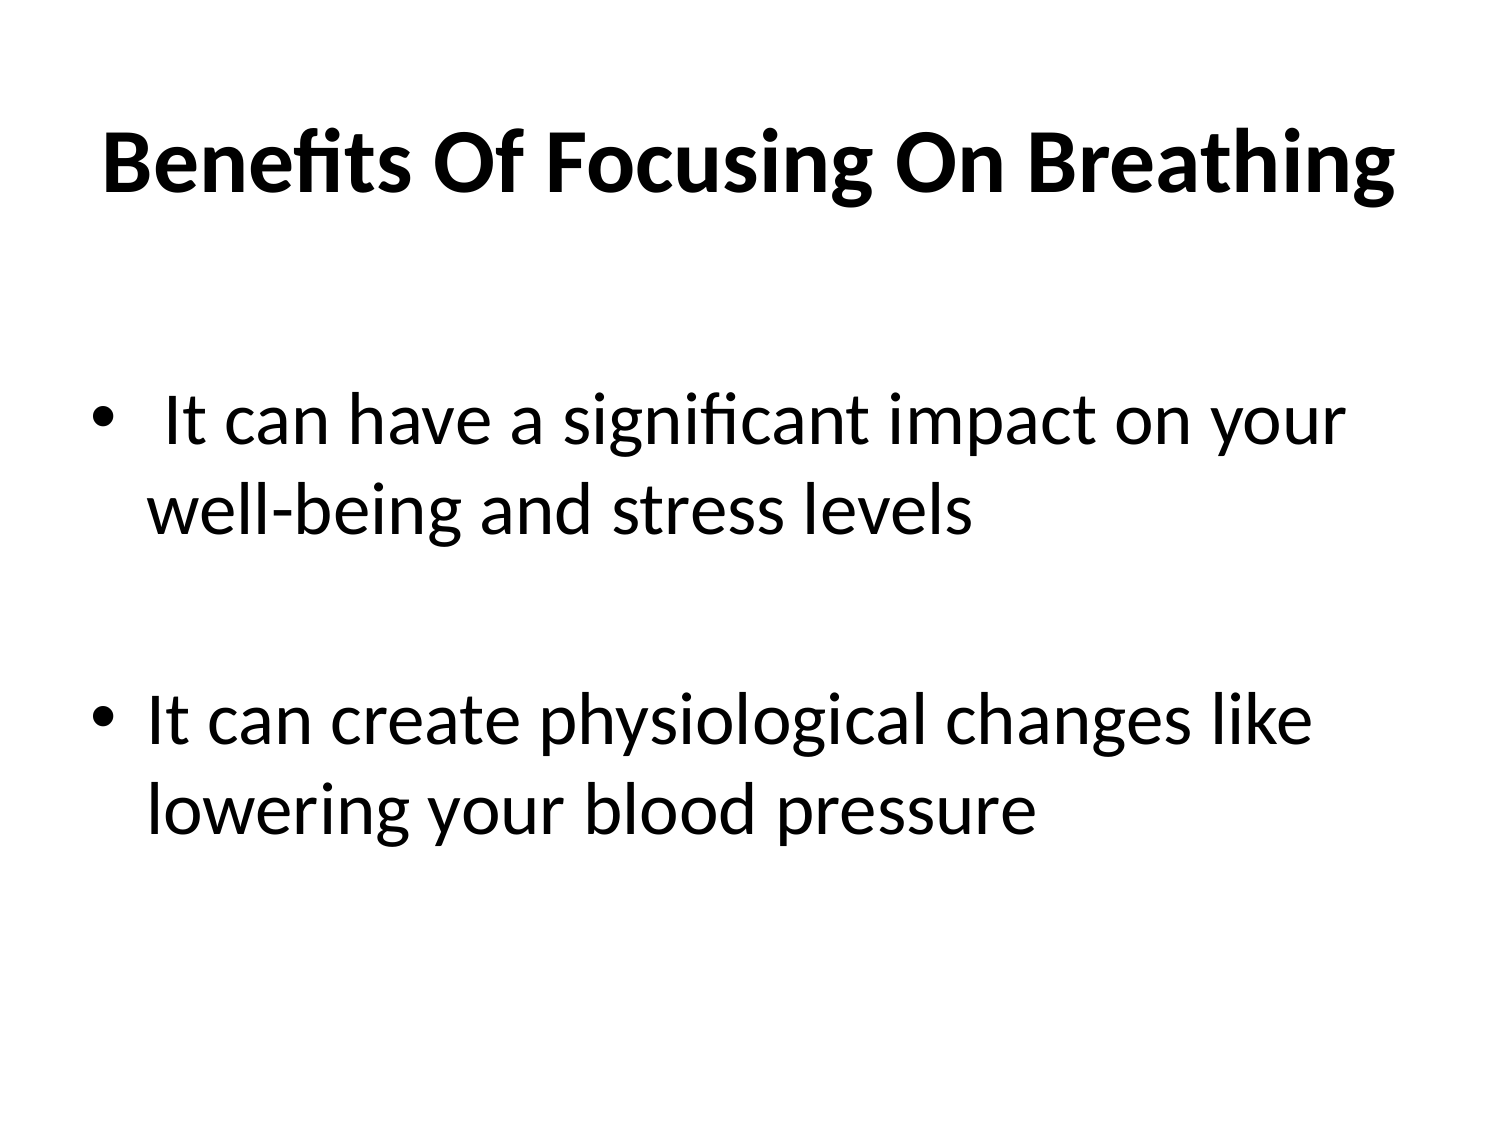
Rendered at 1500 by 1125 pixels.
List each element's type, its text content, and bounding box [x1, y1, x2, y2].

title Benefits Of Focusing On Breathing [75, 62, 1425, 250]
list It can have a significant impact on your well-being and stress levels It can create physiological changes like lowering your blood pressure [75, 362, 1425, 1005]
